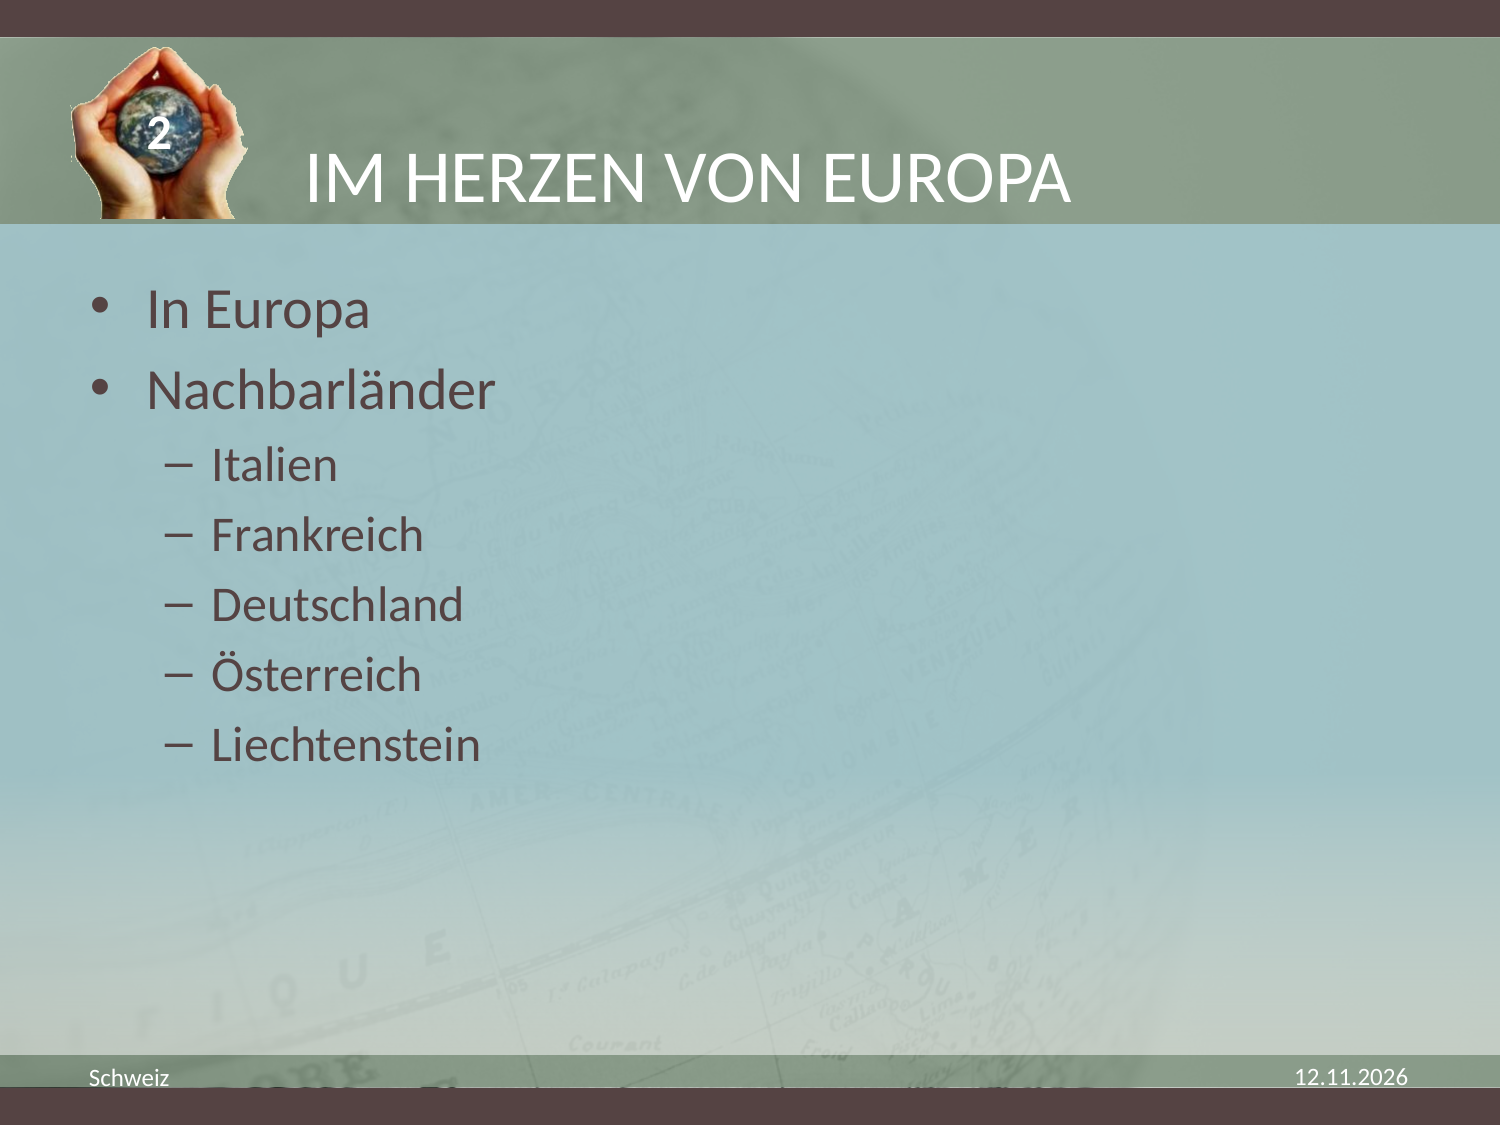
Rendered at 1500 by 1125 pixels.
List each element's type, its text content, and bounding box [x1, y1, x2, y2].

title Im Herzen von Europa [289, 37, 1425, 225]
picture [70, 41, 248, 219]
footer Schweiz [74, 1046, 550, 1107]
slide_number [1073, 1045, 1424, 1106]
list In Europa Nachbarländer Italien Frankreich Deutschland Österreich Liechtenstein [75, 262, 738, 1005]
slide_number 2 [112, 99, 207, 160]
